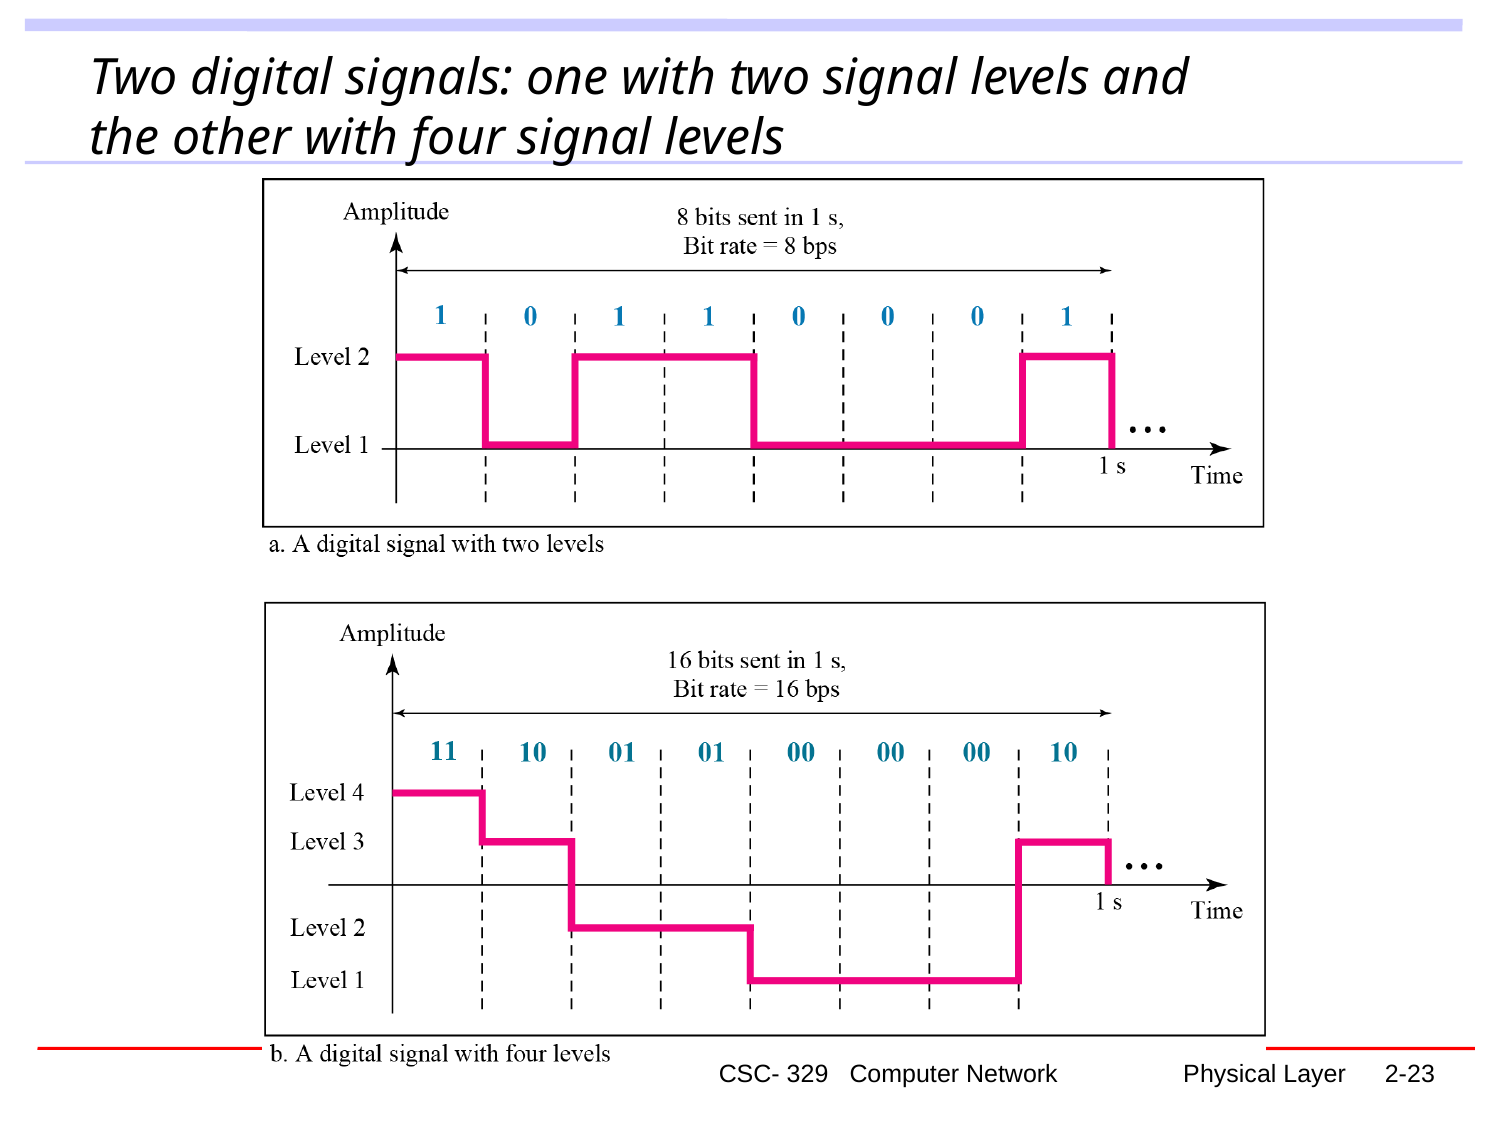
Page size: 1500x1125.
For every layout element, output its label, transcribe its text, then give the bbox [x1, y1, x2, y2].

footer CSC- 329 Computer Network Physical Layer [686, 1049, 1338, 1125]
picture [262, 177, 1266, 1069]
slide_number 2-23 [1338, 1049, 1451, 1125]
text_box Two digital signals: one with two signal levels and the other with four signal levels [74, 37, 1219, 173]
